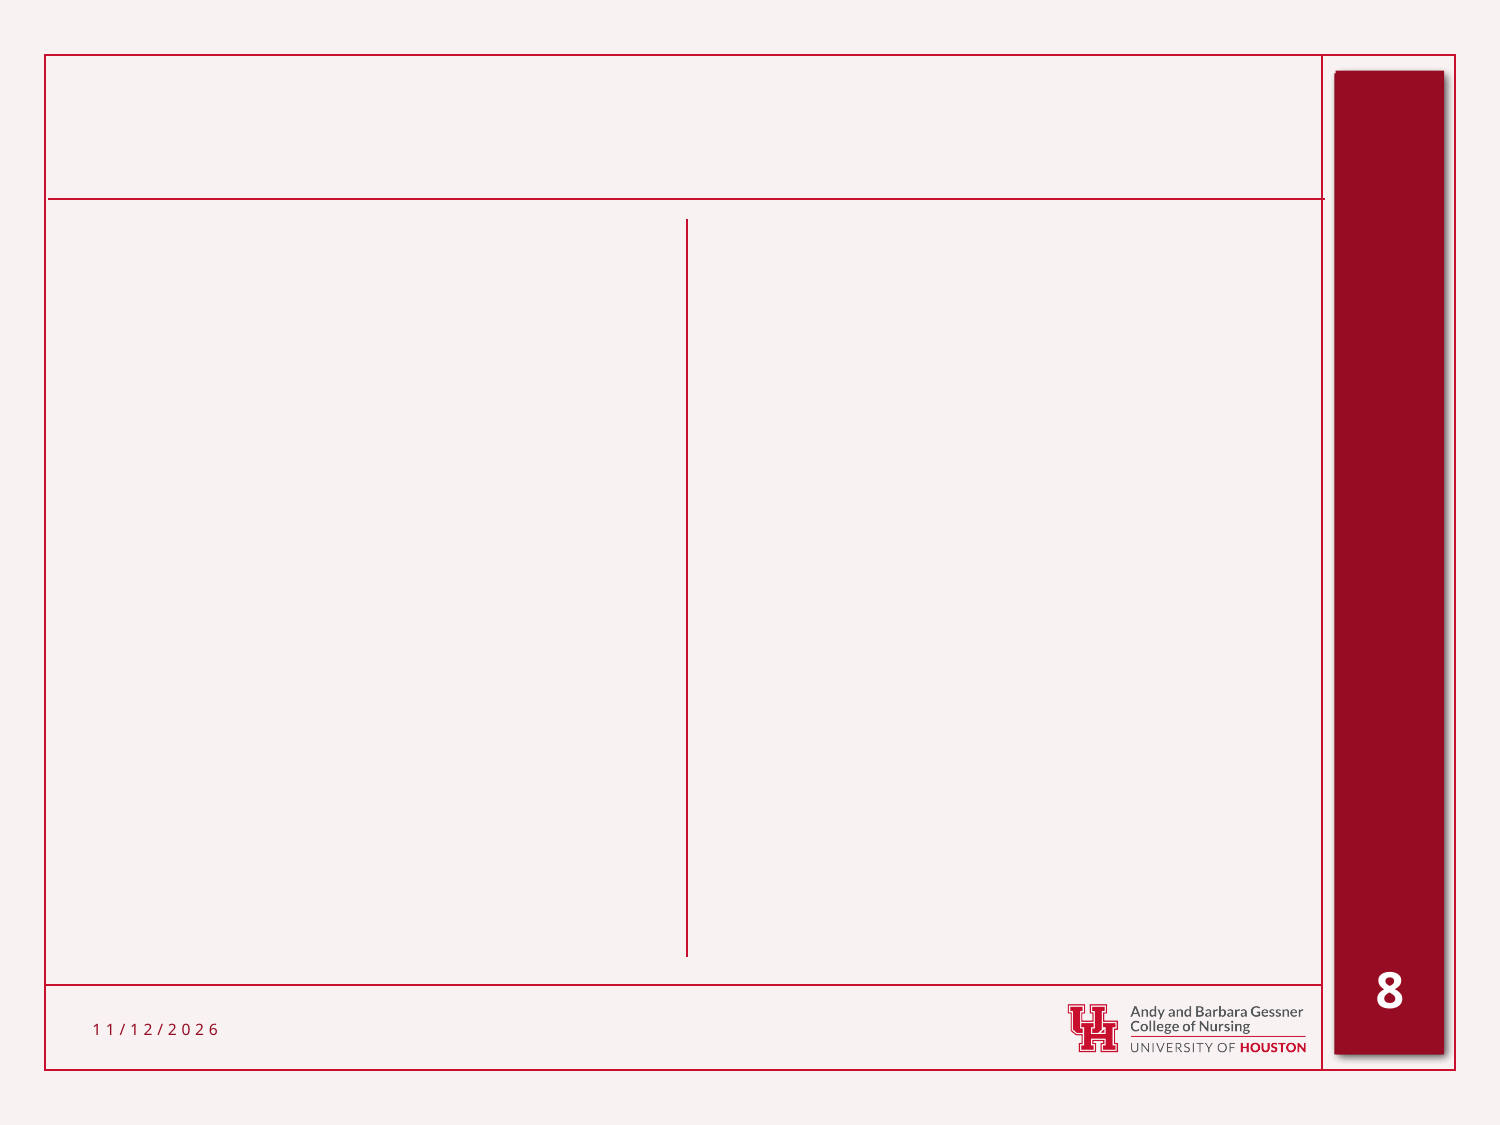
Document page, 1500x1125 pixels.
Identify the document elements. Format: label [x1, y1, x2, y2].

slide_number [77, 1007, 466, 1055]
picture [1063, 992, 1331, 1065]
